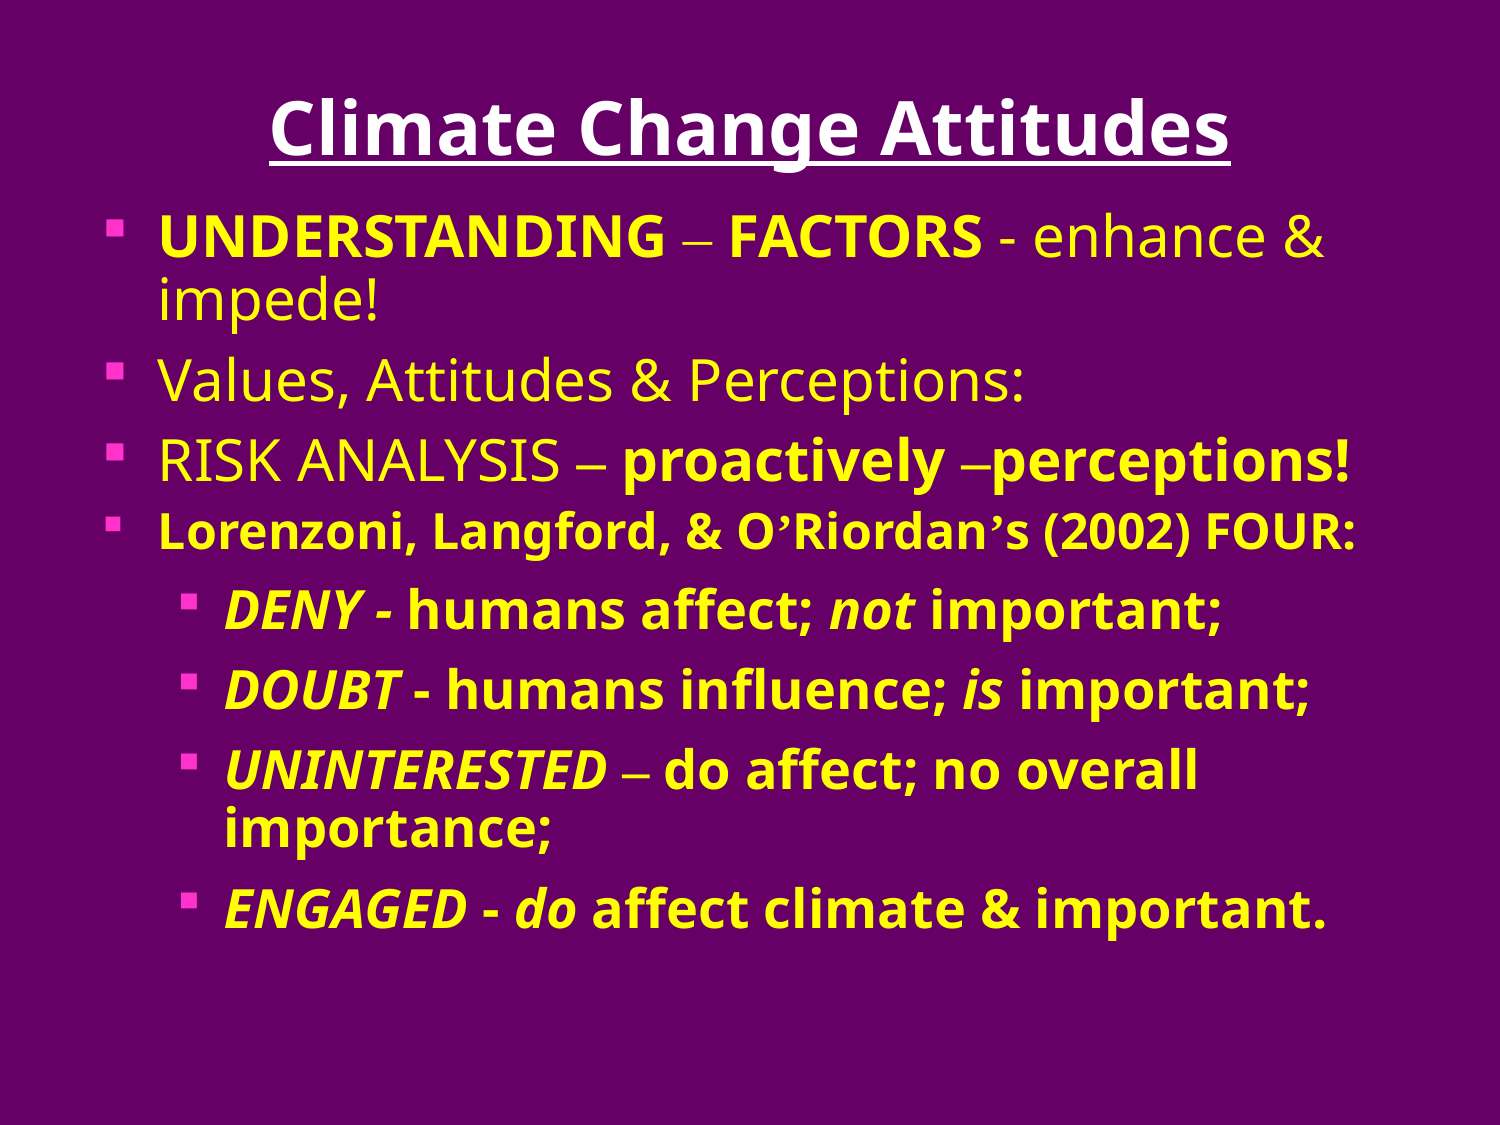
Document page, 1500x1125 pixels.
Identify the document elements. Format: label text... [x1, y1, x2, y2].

title Climate Change Attitudes [112, 74, 1388, 176]
list UNDERSTANDING – FACTORS - enhance & impede! Values, Attitudes & Perceptions: RISK ANALYSIS – proactively –perceptions! Lorenzoni, Langford, & O’Riordan’s (2002) FOUR: DENY - humans affect; not important; DOUBT - humans influence; is important; UNINTERESTED – do affect; no overall importance; ENGAGED - do affect climate & important. [86, 199, 1424, 1088]
